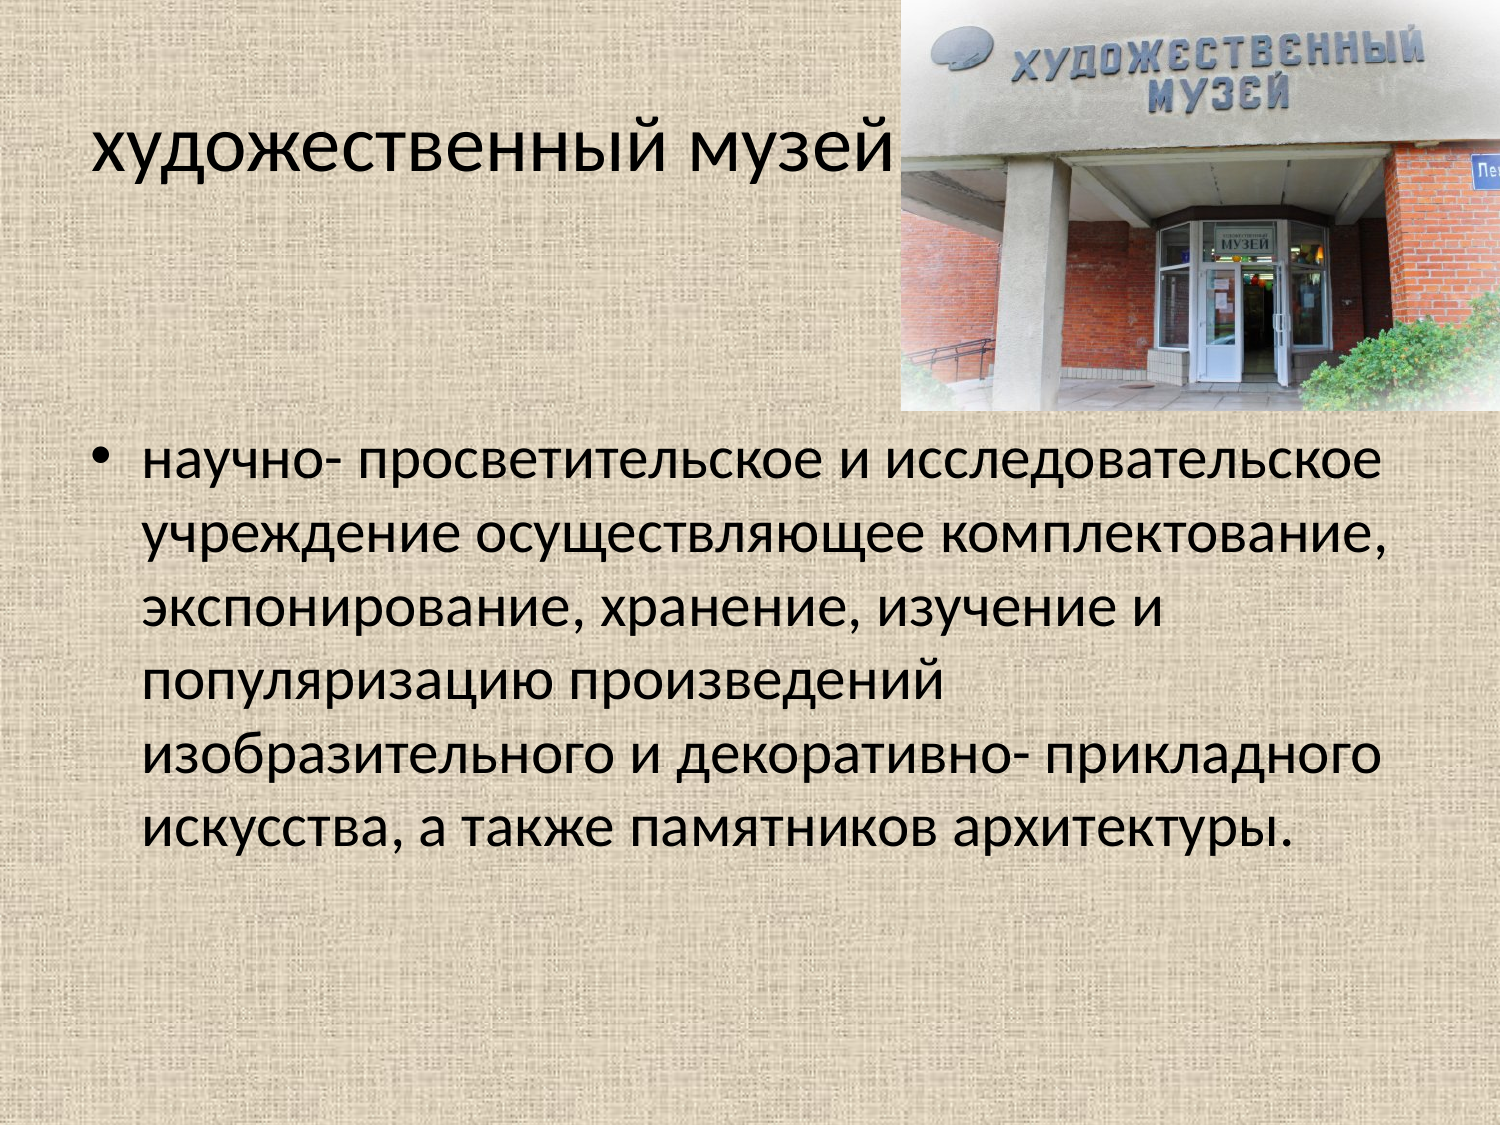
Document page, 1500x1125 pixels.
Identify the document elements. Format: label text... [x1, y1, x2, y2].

picture [0, 0, 1500, 1125]
title художественный музей [75, 45, 896, 233]
list научно- просветительское и исследовательское учреждение осуществляющее комплектование, экспонирование, хранение, изучение и популяризацию произведений изобразительного и декоративно- прикладного искусства, а также памятников архитектуры. [75, 410, 1425, 1005]
